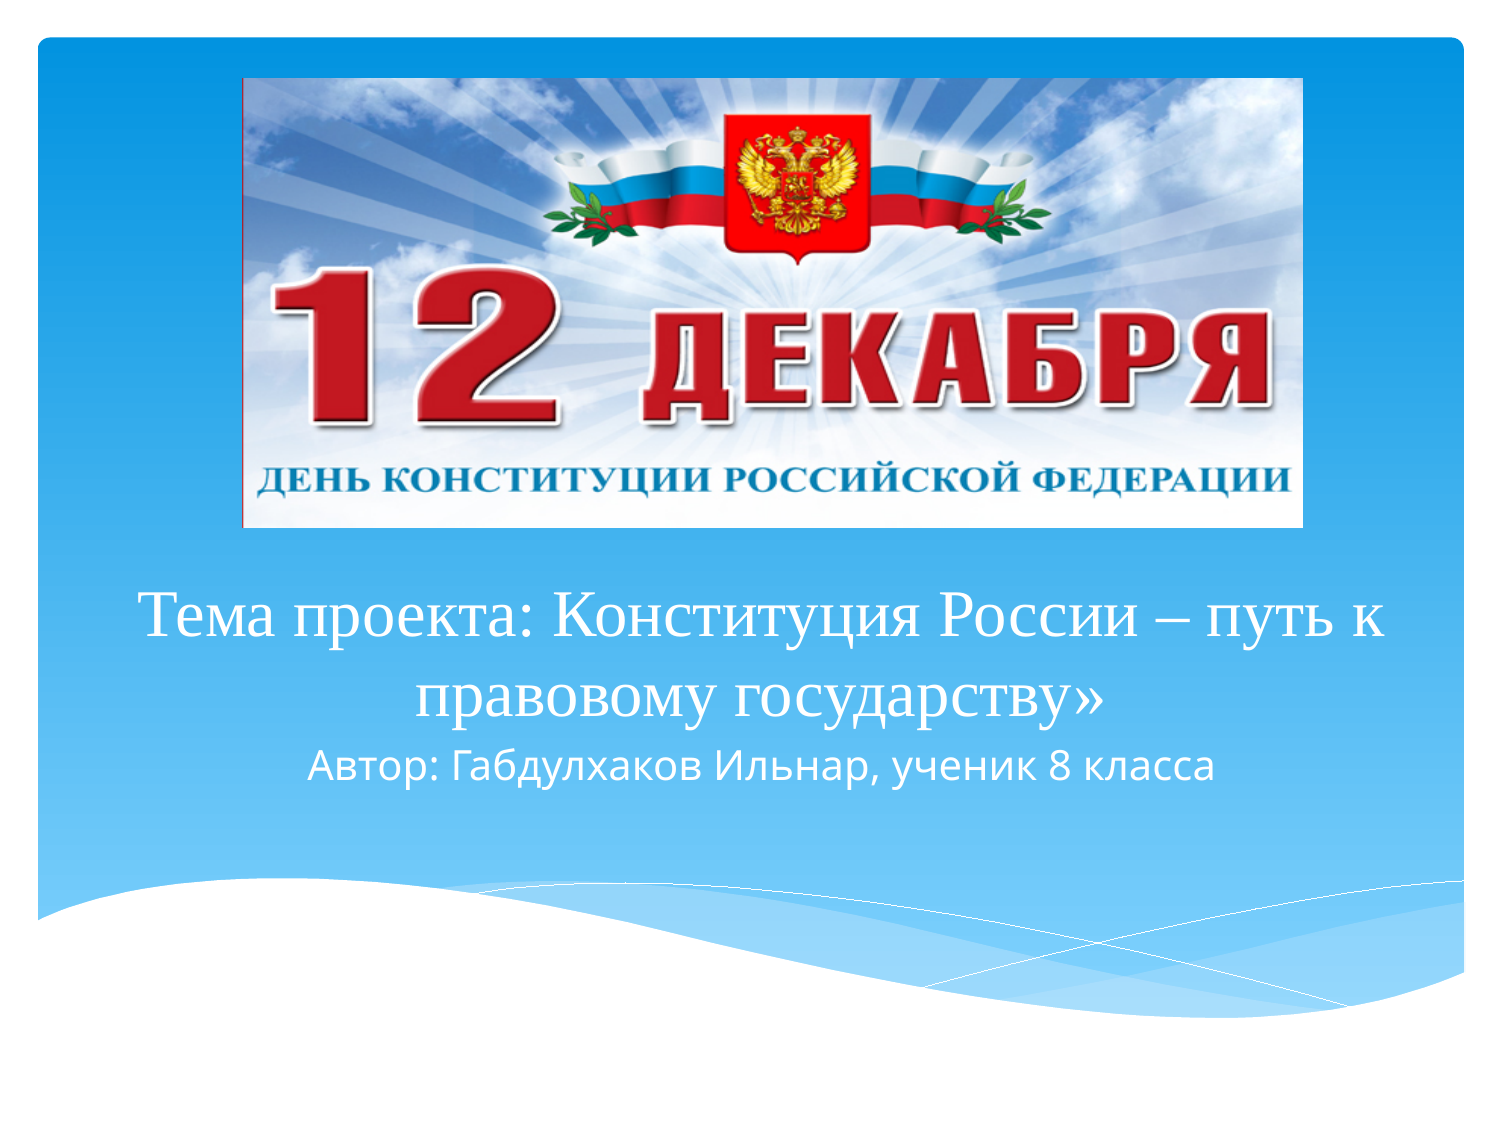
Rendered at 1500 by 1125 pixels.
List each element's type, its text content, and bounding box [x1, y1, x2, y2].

picture [241, 79, 1303, 528]
subtitle Тема проекта: Конституция России – путь к правовому государству» Автор: Габдулхаков Ильнар, ученик 8 класса [105, 562, 1418, 1125]
